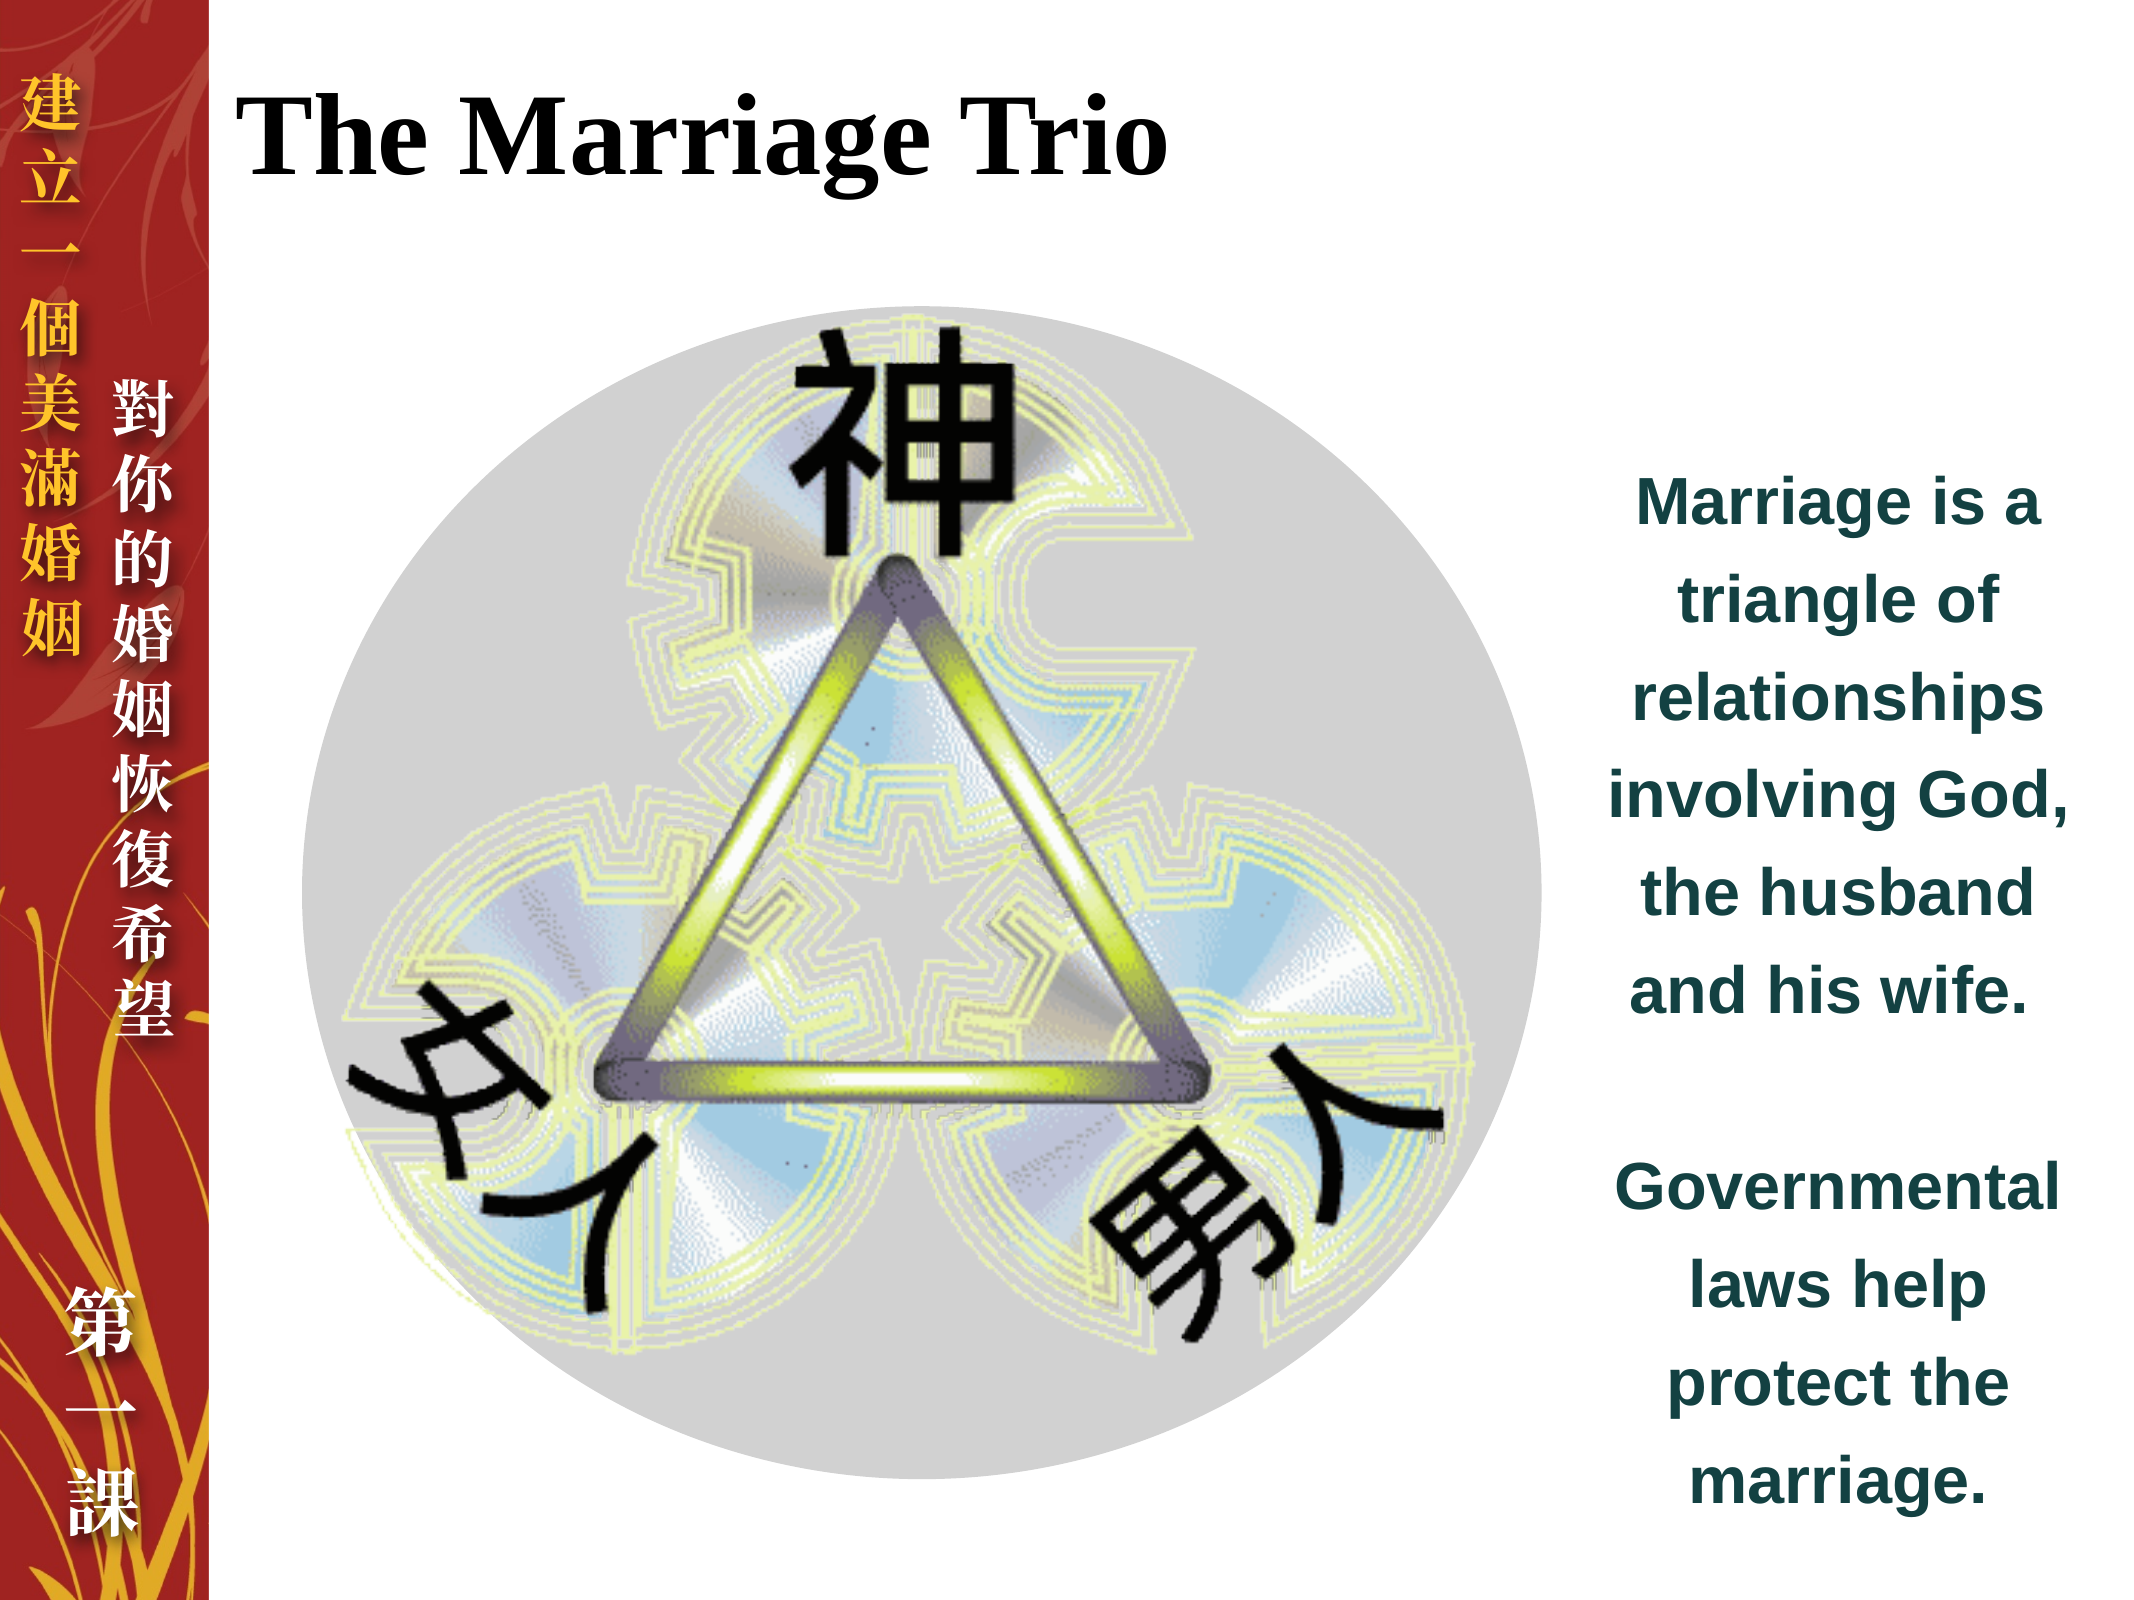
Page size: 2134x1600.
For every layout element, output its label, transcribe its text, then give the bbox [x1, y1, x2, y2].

title The Marriage Trio [234, 18, 1697, 238]
text_box Marriage is a triangle of relationships involving God, the husband and his wife. Governmental laws help protect the marriage. [1575, 431, 2103, 1525]
picture [294, 312, 1479, 1371]
text_box [580, 1382, 1264, 1480]
picture [0, 0, 208, 1600]
text_box [1489, 656, 1542, 1130]
